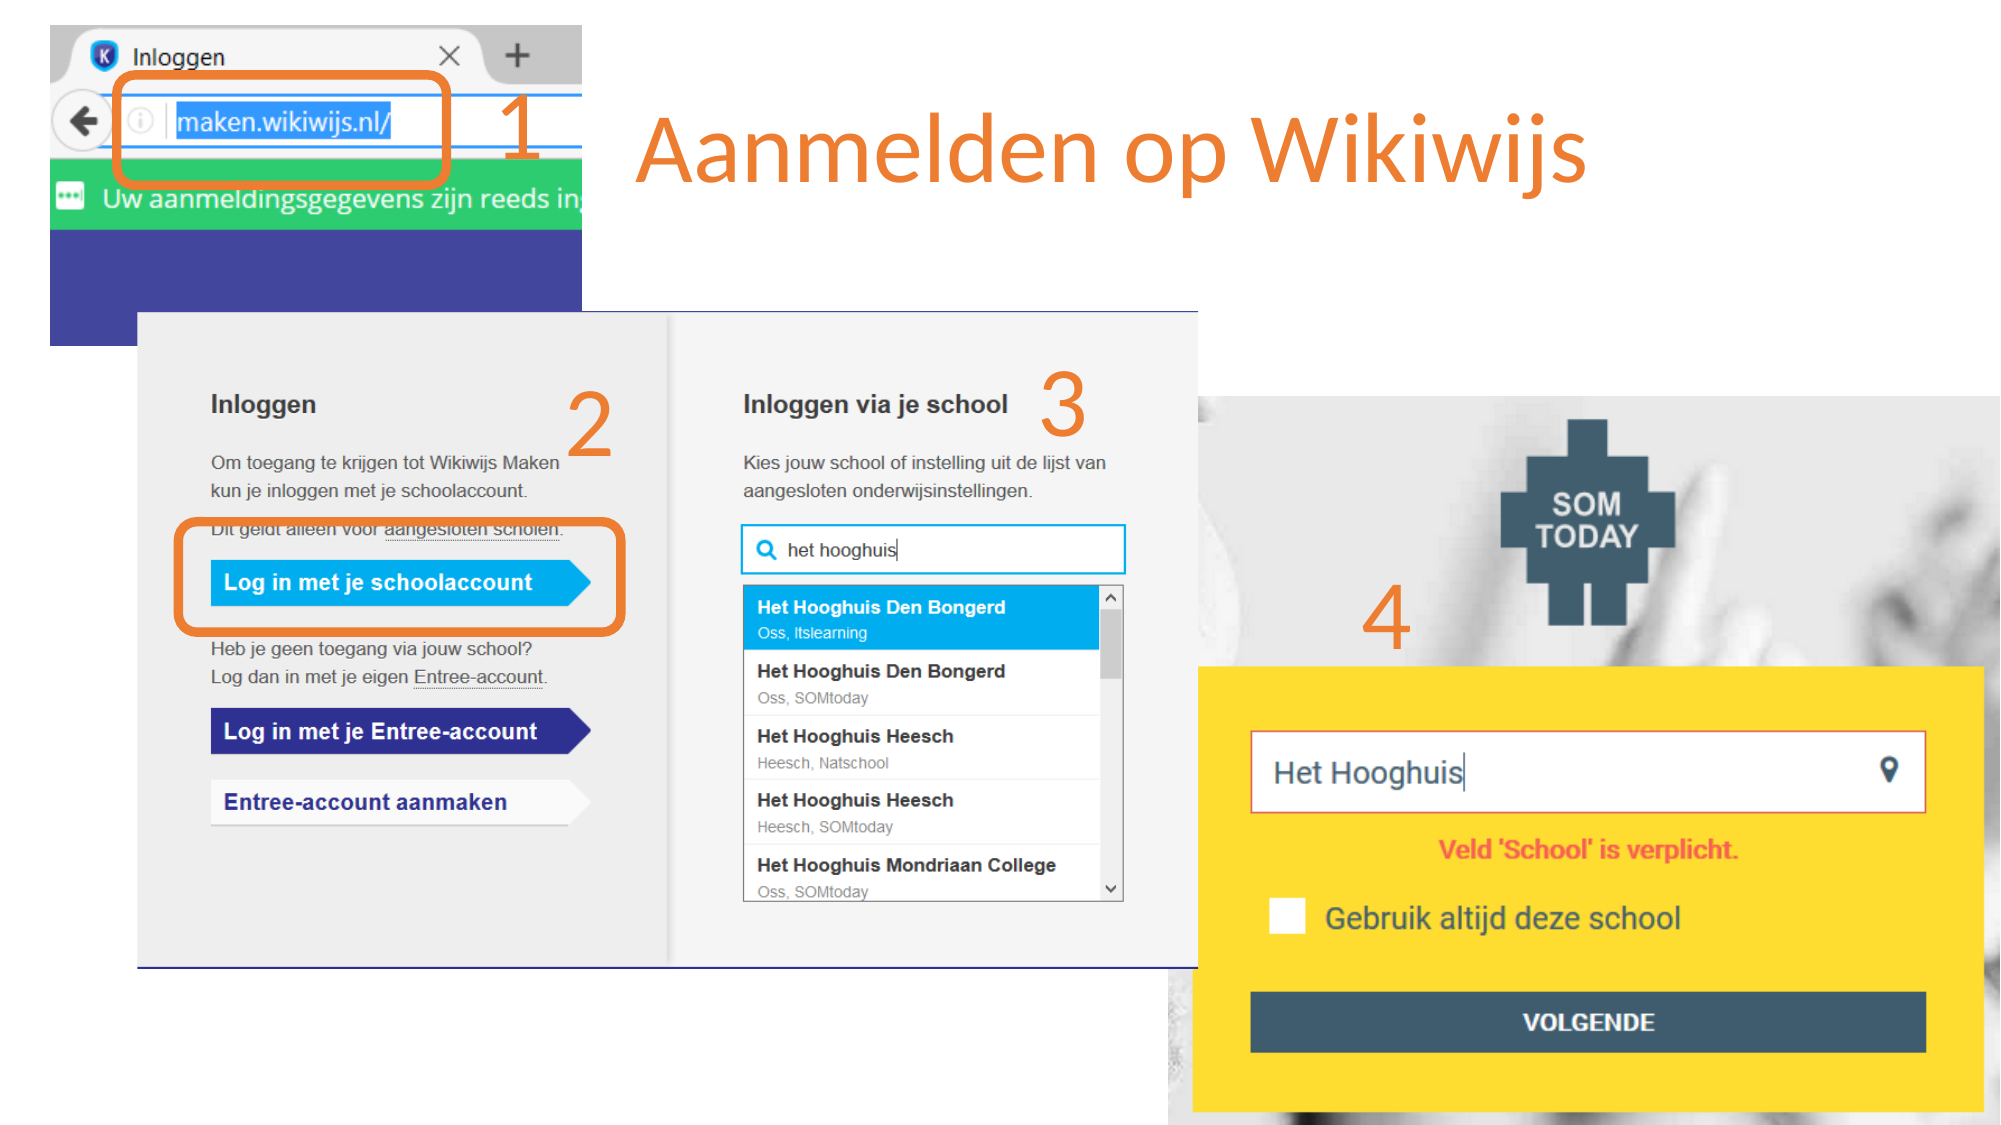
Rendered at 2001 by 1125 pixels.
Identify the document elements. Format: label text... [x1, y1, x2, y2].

text_box Aanmelden op Wikiwijs [620, 75, 1928, 210]
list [50, 25, 582, 346]
picture [137, 311, 2000, 1125]
